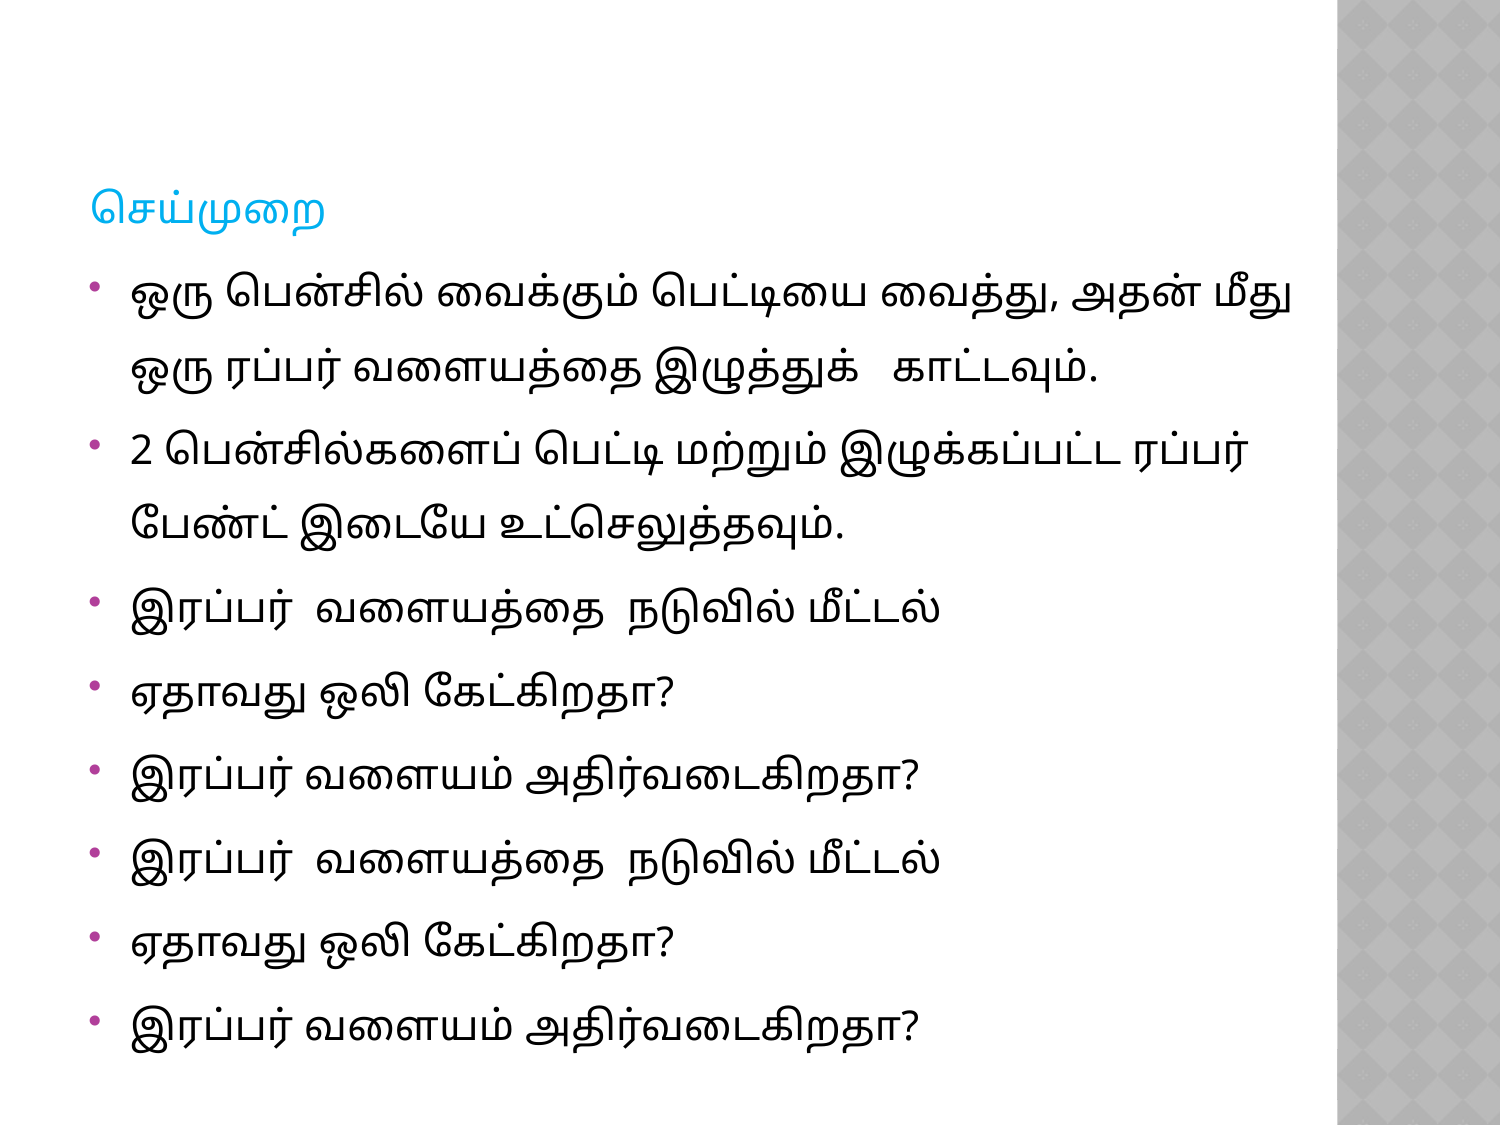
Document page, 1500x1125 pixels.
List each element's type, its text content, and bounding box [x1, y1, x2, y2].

list செய்முறை ஒரு பென்சில் வைக்கும் பெட்டியை வைத்து, அதன் மீது ஒரு ரப்பர் வளையத்தை இழுத்துக் காட்டவும். 2 பென்சில்களைப் பெட்டி மற்றும் இழுக்கப்பட்ட ரப்பர் பேண்ட் இடையே உட்செலுத்தவும். இரப்பர் வளையத்தை நடுவில் மீட்டல் ஏதாவது ஒலி கேட்கிறதா? இரப்பர் வளையம் அதிர்வடைகிறதா? இரப்பர் வளையத்தை நடுவில் மீட்டல் ஏதாவது ஒலி கேட்கிறதா? இரப்பர் வளையம் அதிர்வடைகிறதா? [75, 149, 1338, 1062]
